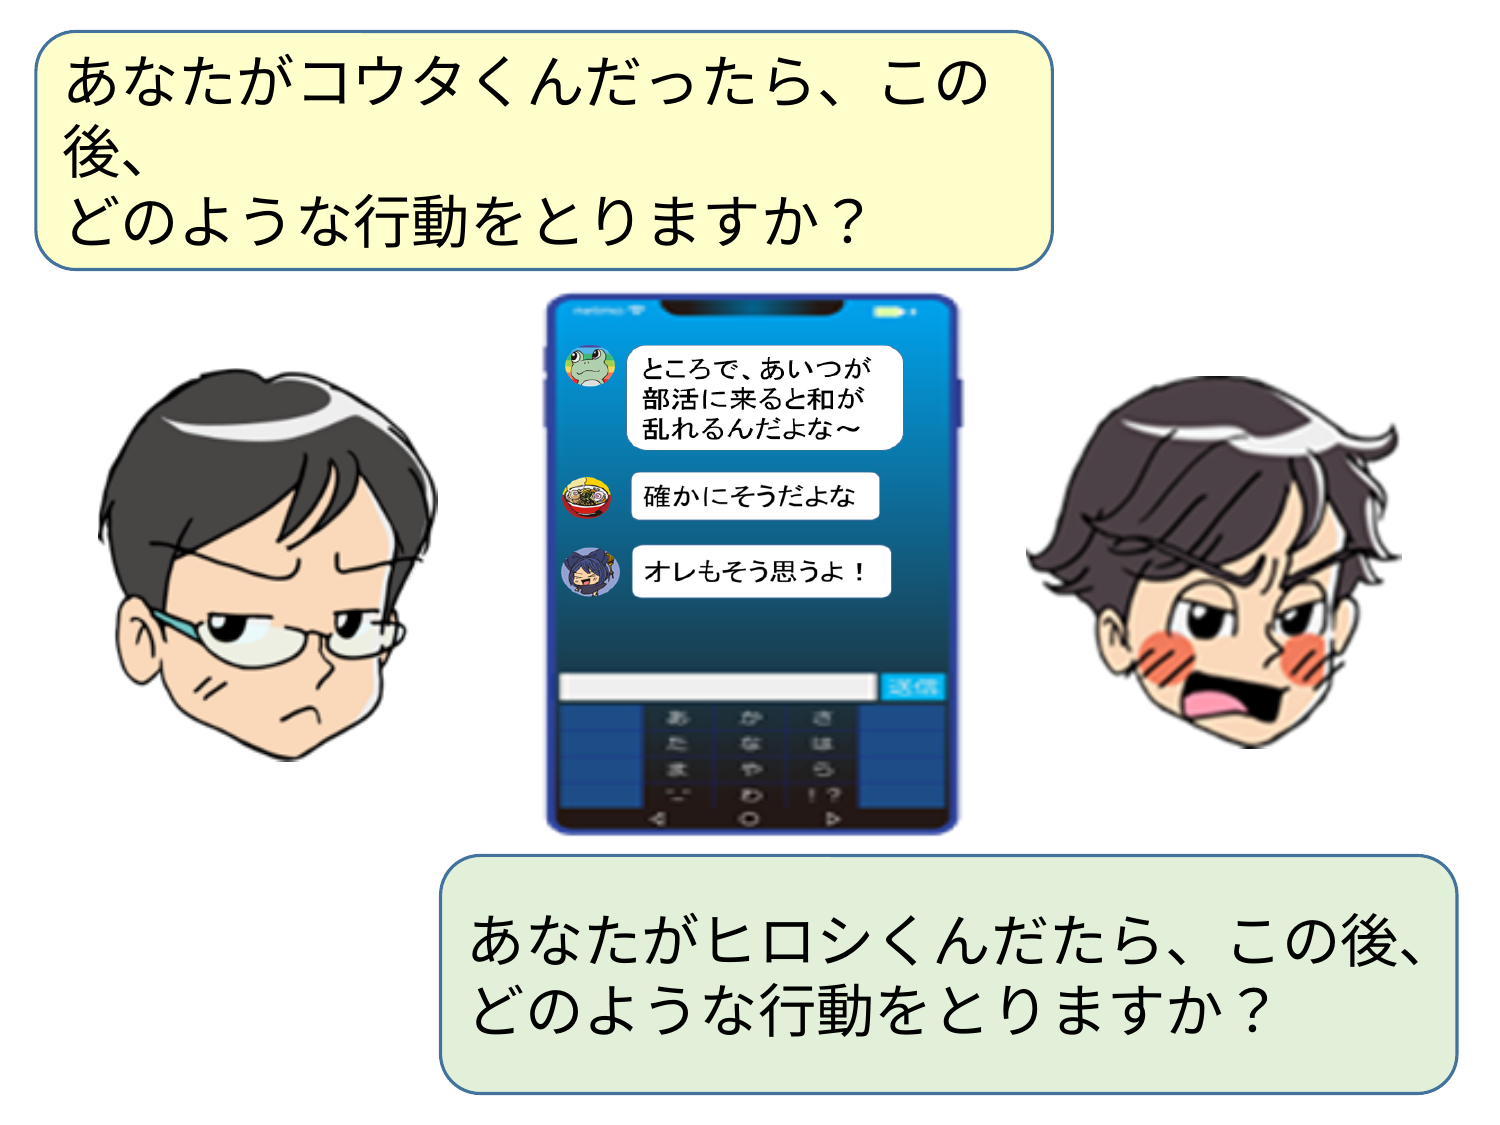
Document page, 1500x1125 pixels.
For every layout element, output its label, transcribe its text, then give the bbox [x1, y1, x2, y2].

picture [98, 368, 438, 762]
picture [1026, 376, 1402, 749]
text_box あなたがコウタくんだったら、この後、 どのような行動をとりますか？ [34, 30, 1054, 271]
text_box あなたがヒロシくんだたら、この後、 どのような行動をとりますか？ [439, 854, 1459, 1095]
picture [534, 286, 966, 839]
